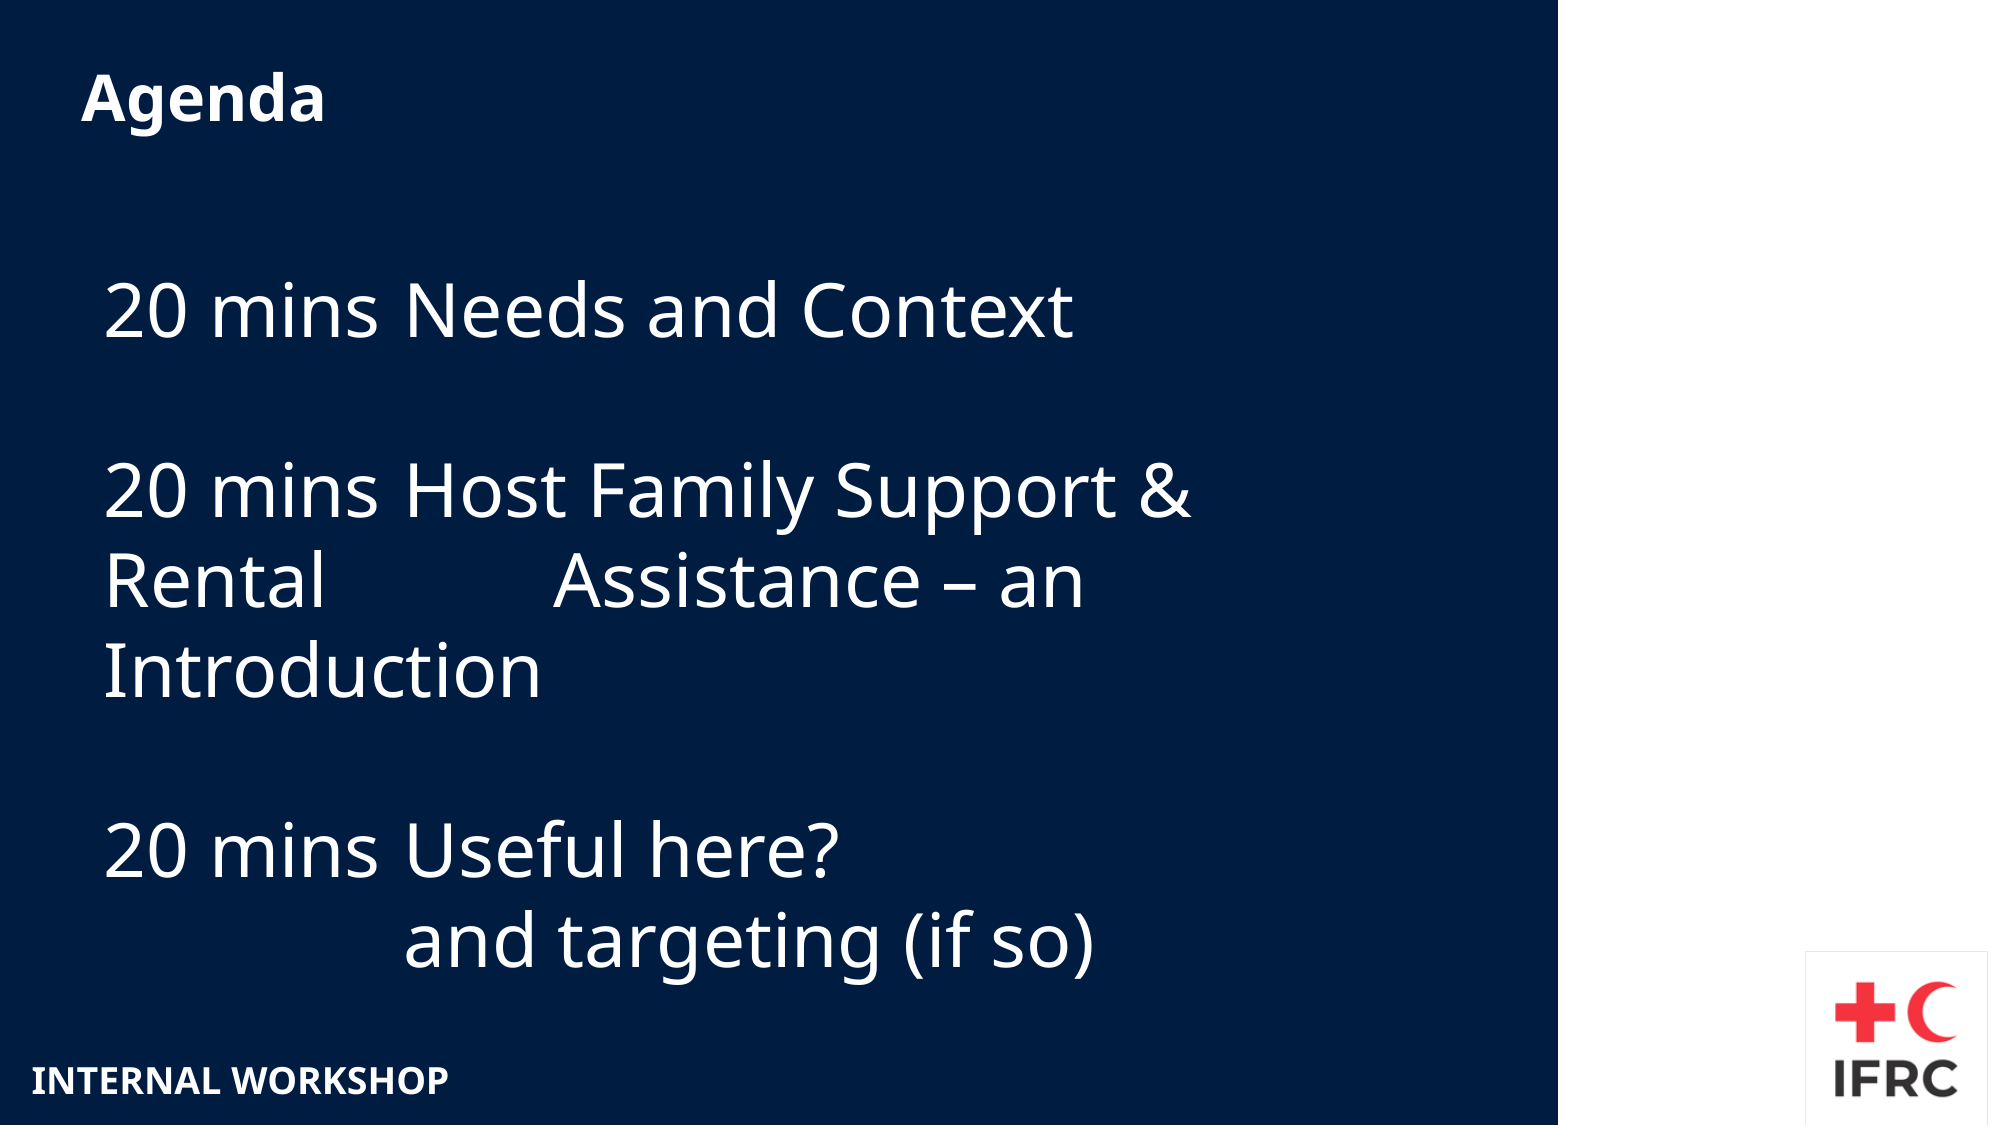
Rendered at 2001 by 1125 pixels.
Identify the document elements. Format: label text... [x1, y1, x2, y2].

text_box Agenda [66, 38, 1792, 148]
text_box [0, 0, 1559, 1125]
picture [1746, 892, 2000, 1125]
text_box 20 mins Needs and Context 20 mins Host Family Support & Rental Assistance – an Introduction 20 mins Useful here? and targeting (if so) [89, 254, 1440, 1080]
text_box INTERNAL WORKSHOP [16, 1049, 1041, 1110]
